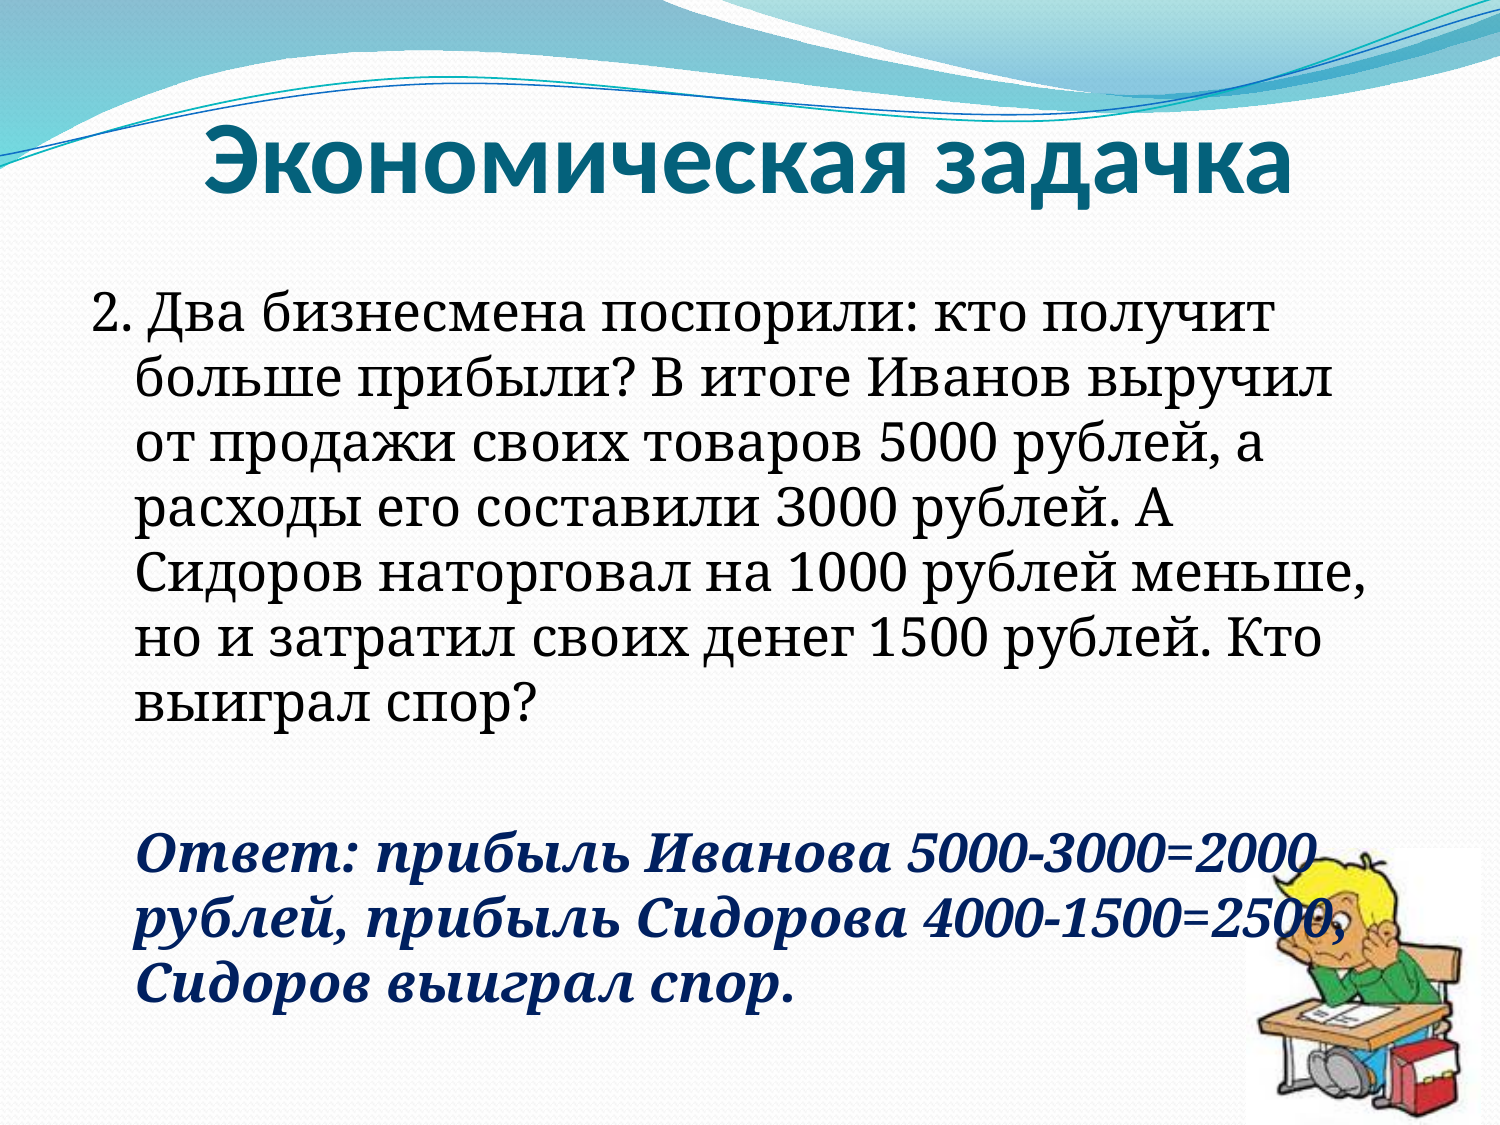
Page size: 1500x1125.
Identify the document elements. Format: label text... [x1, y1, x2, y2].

title Экономическая задачка [74, 115, 1426, 341]
picture [1245, 847, 1481, 1125]
list 2. Два бизнесмена поспорили: кто получит больше прибыли? В итоге Иванов выручил от продажи своих товаров 5000 рублей, а расходы его составили З000 рублей. А Сидоров наторговал на 1000 рублей меньше, но и затратил своих денег 1500 рублей. Кто выиграл спор? Ответ: прибыль Иванова 5000-3000=2000 рублей, прибыль Сидорова 4000-1500=2500, Сидоров выиграл спор. [74, 269, 1400, 1012]
